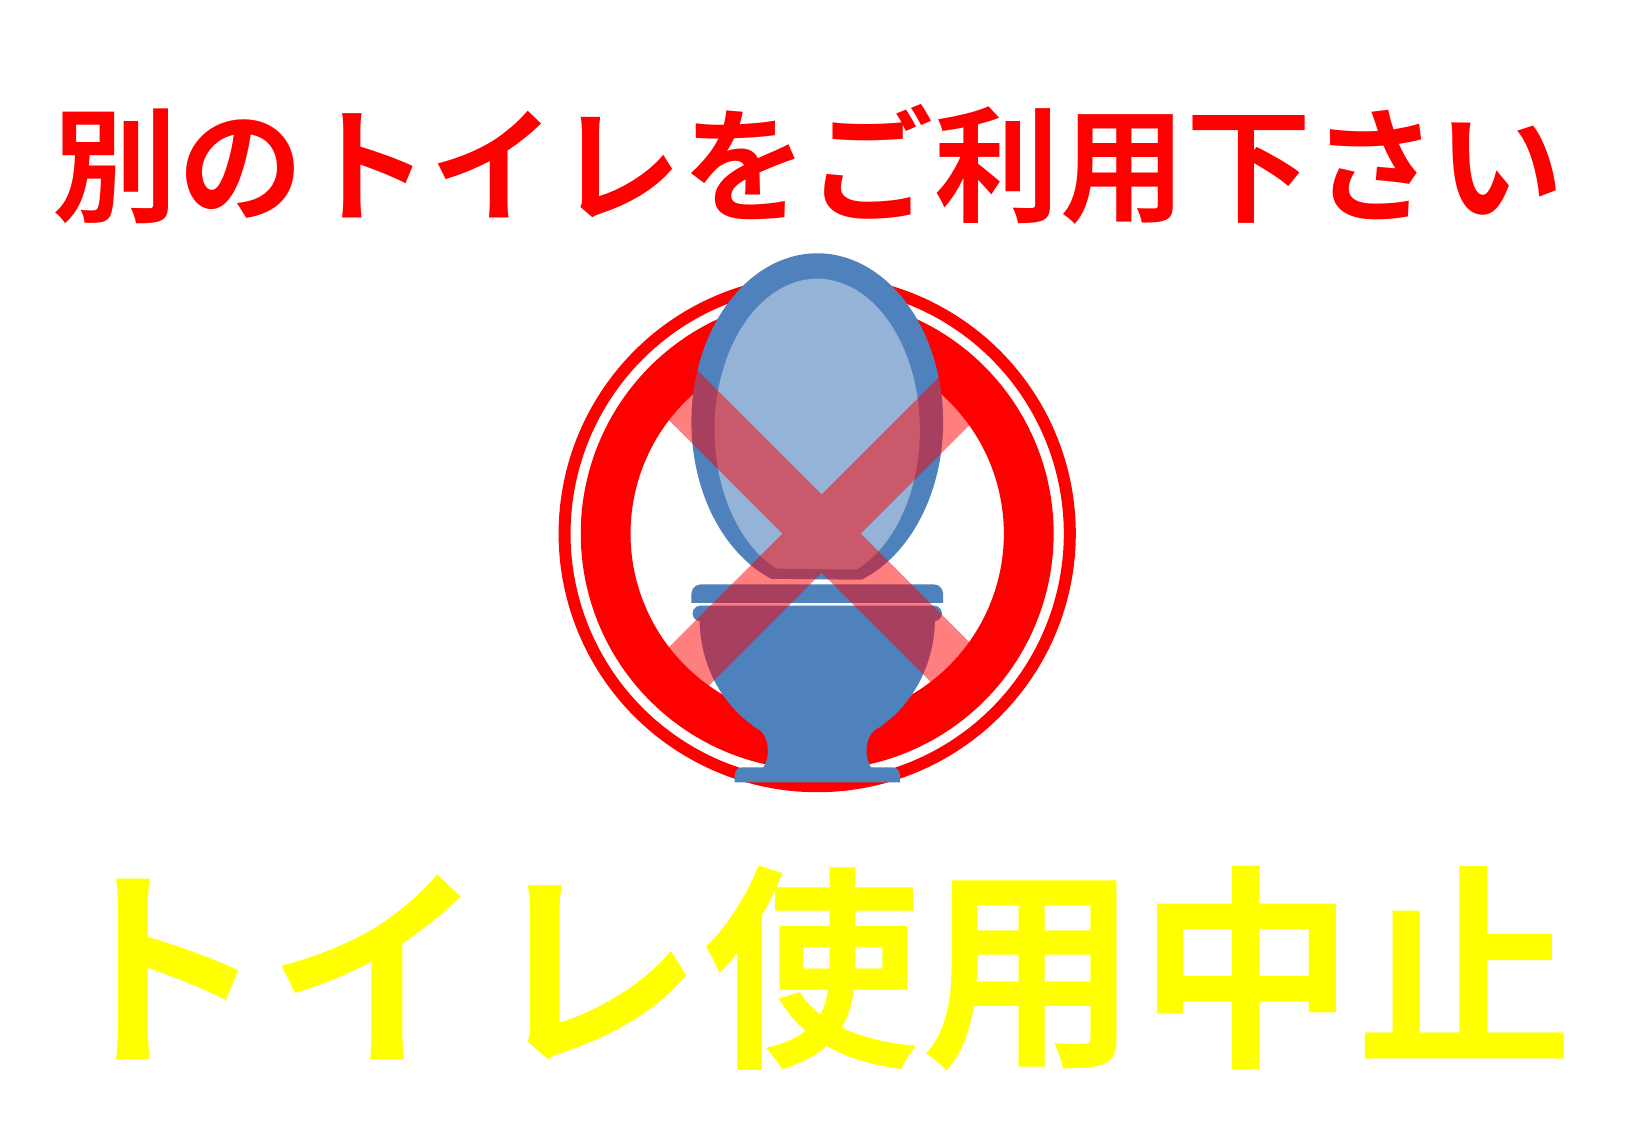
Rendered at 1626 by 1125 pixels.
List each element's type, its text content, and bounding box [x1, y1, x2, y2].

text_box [542, 253, 1101, 813]
text_box トイレ使用中止 [0, 826, 1625, 1101]
text_box 別のトイレをご利用下さい [0, 80, 1625, 246]
